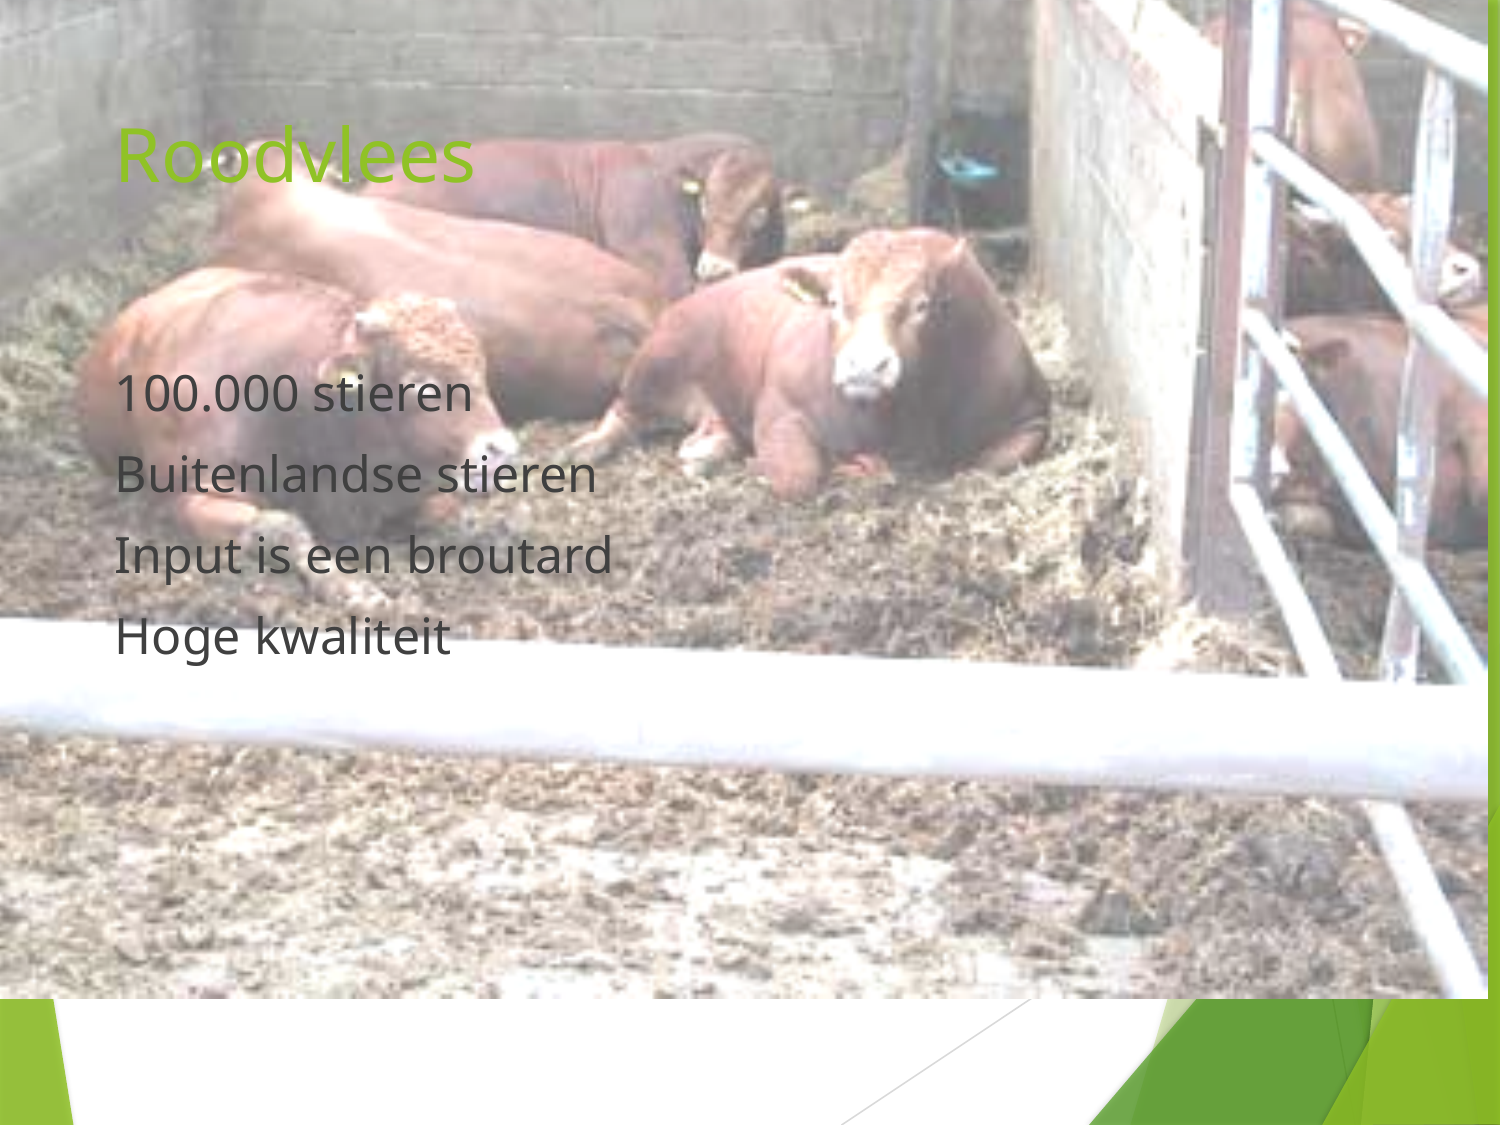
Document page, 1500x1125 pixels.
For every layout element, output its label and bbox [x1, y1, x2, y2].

picture [0, 0, 1488, 999]
